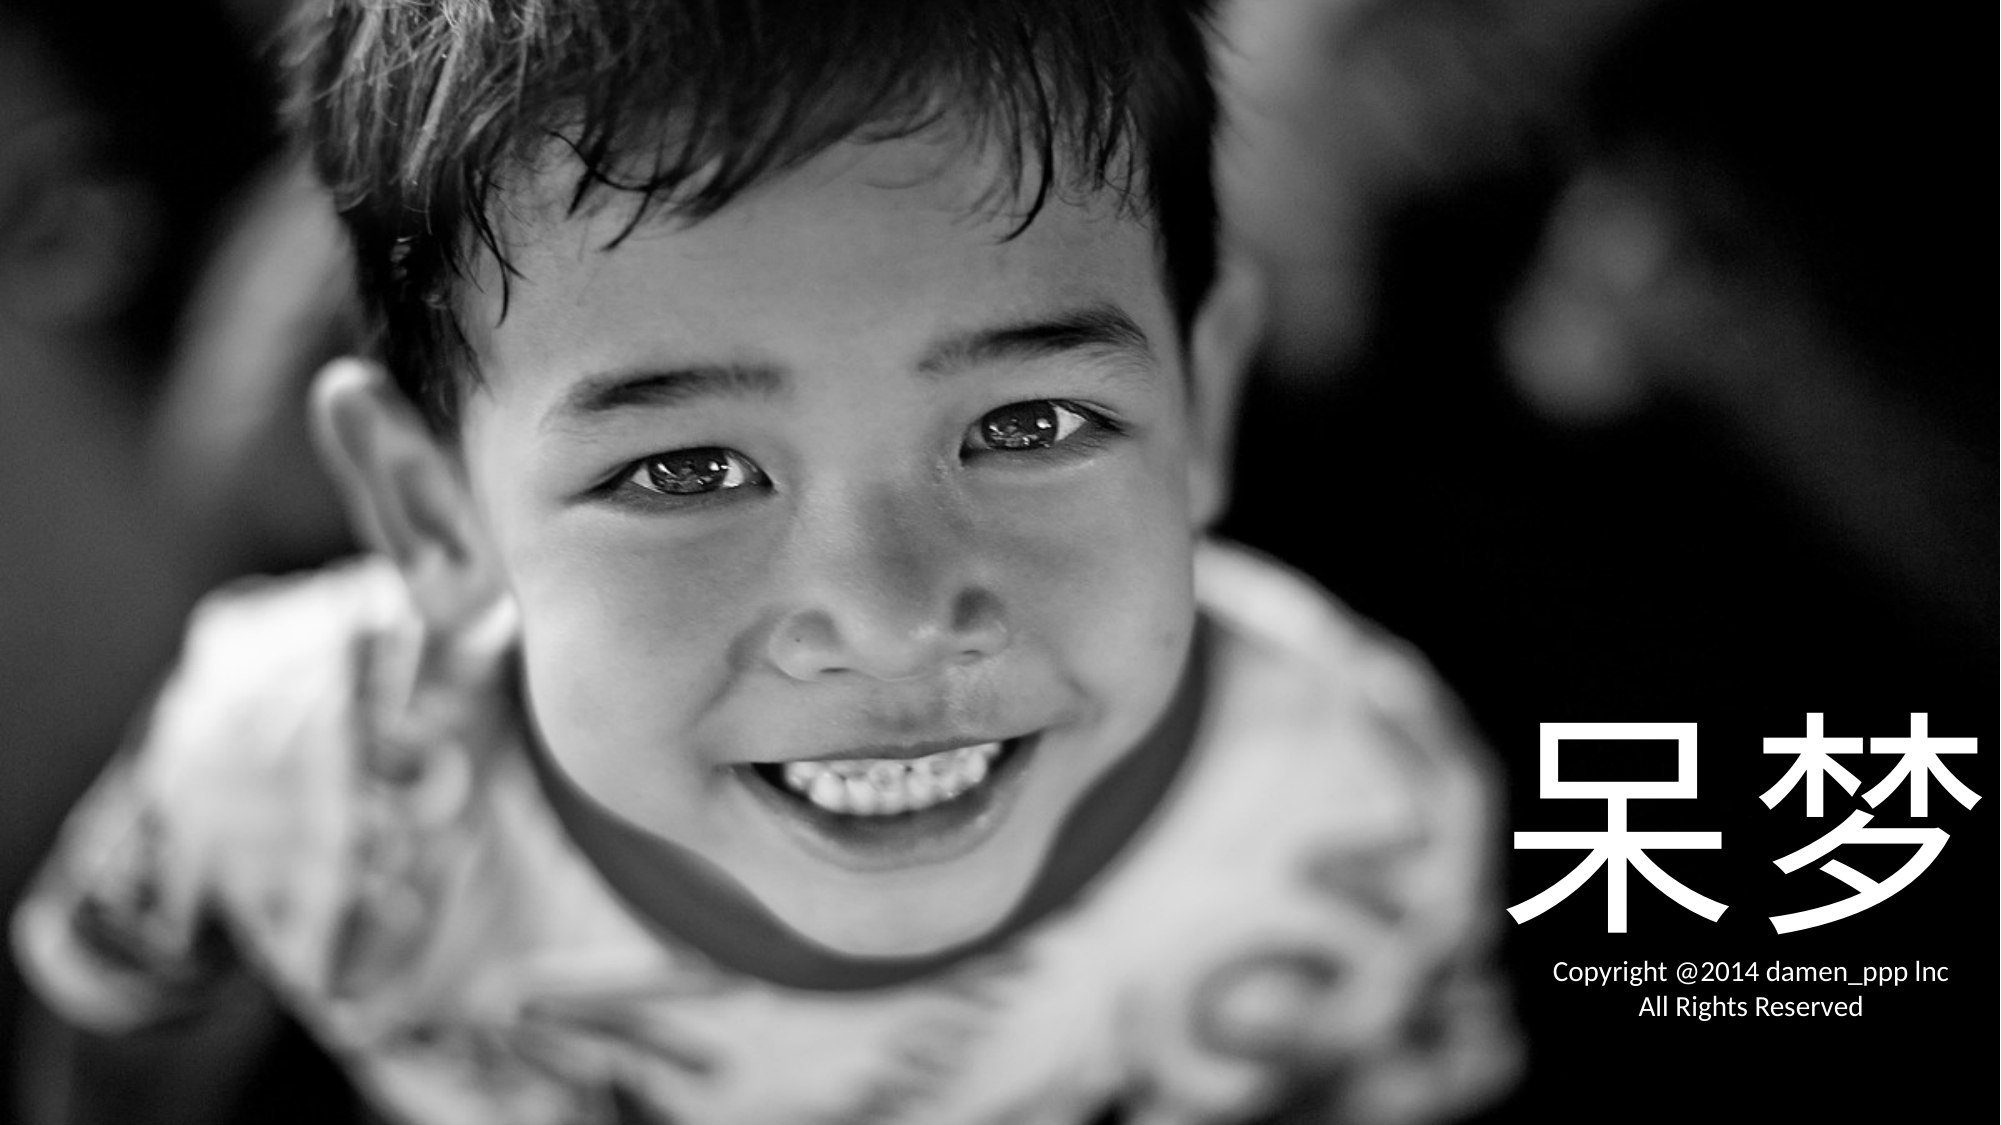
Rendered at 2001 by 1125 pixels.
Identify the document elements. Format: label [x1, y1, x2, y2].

text_box [1257, 667, 2000, 1032]
picture [0, 0, 2000, 1125]
